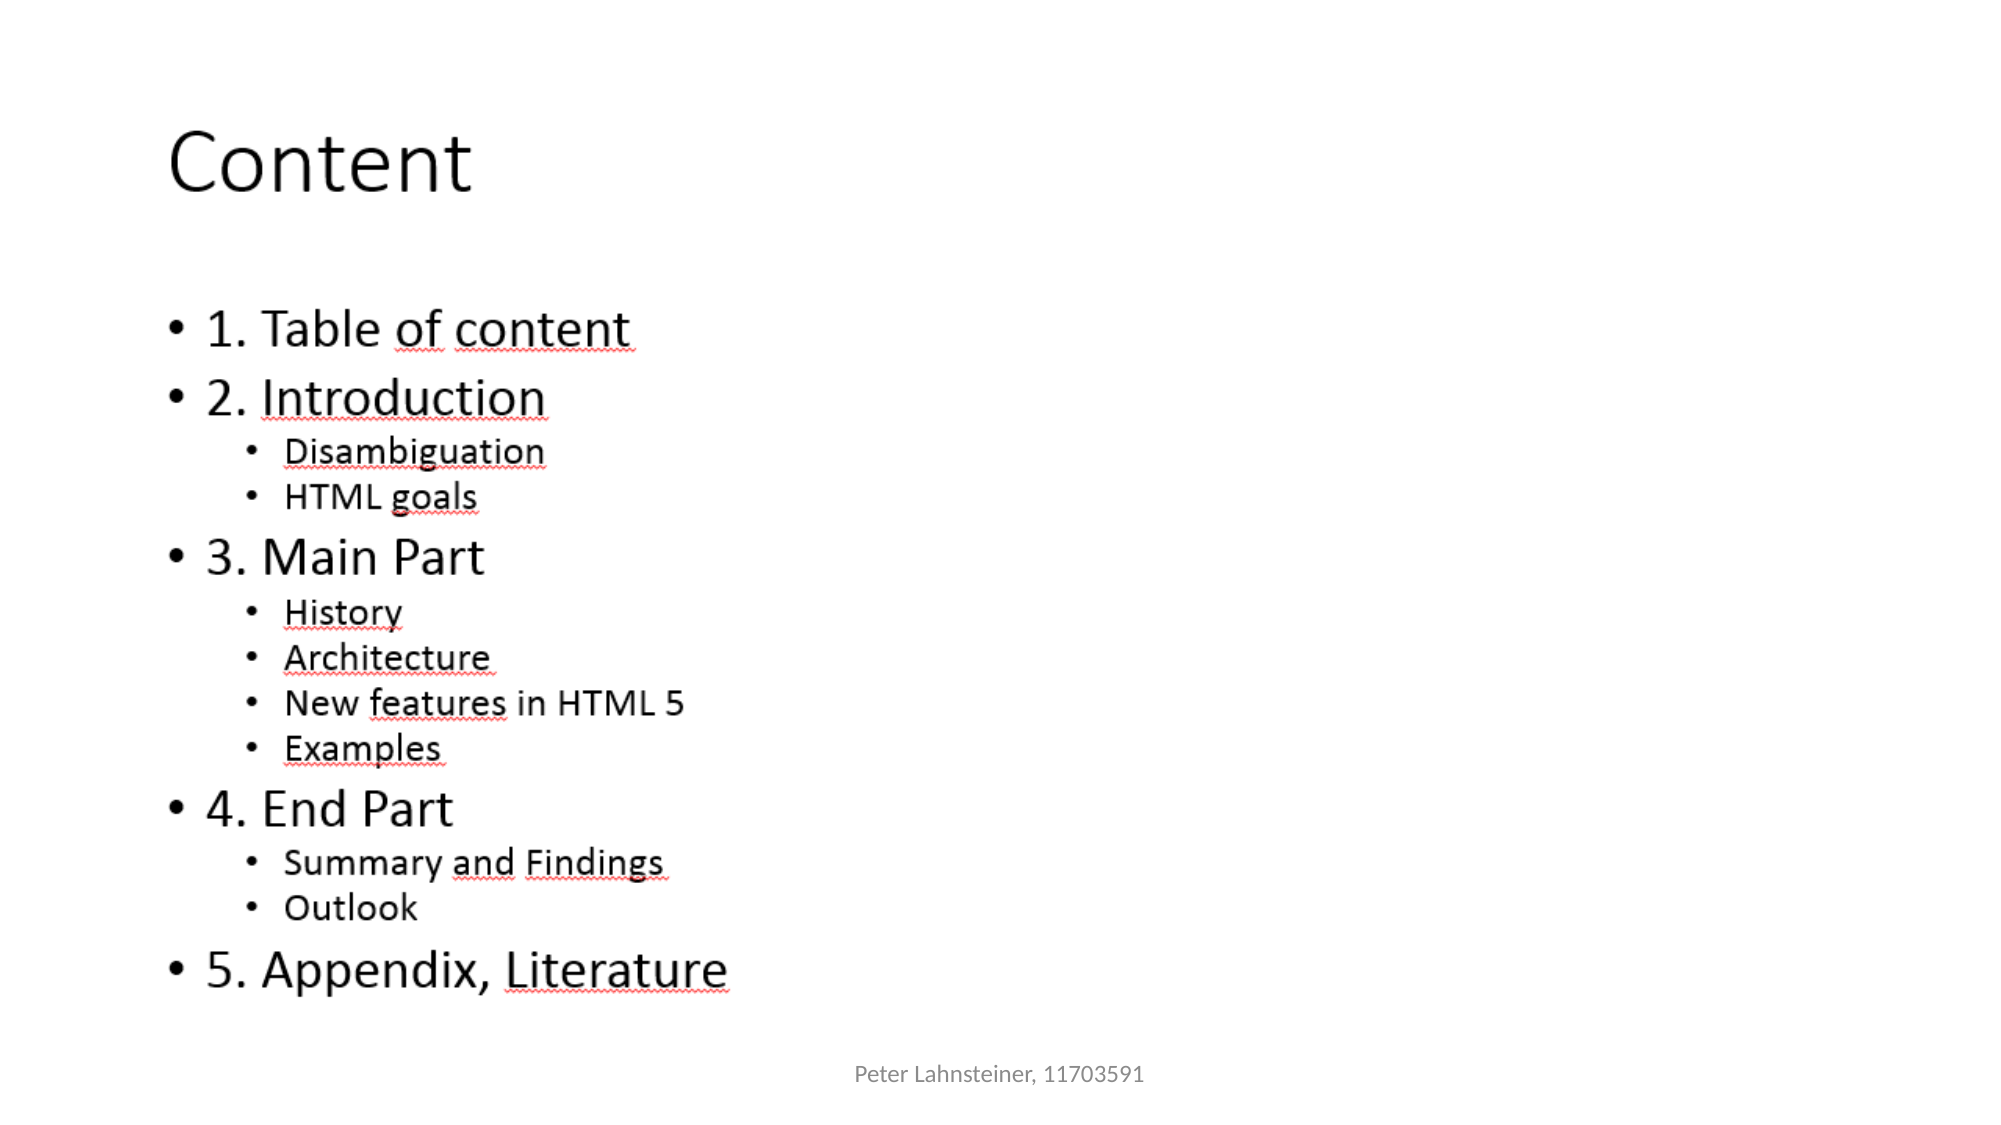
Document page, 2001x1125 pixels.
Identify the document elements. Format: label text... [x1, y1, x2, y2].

picture [142, 106, 796, 1019]
footer Peter Lahnsteiner, 11703591 [662, 1042, 1338, 1103]
